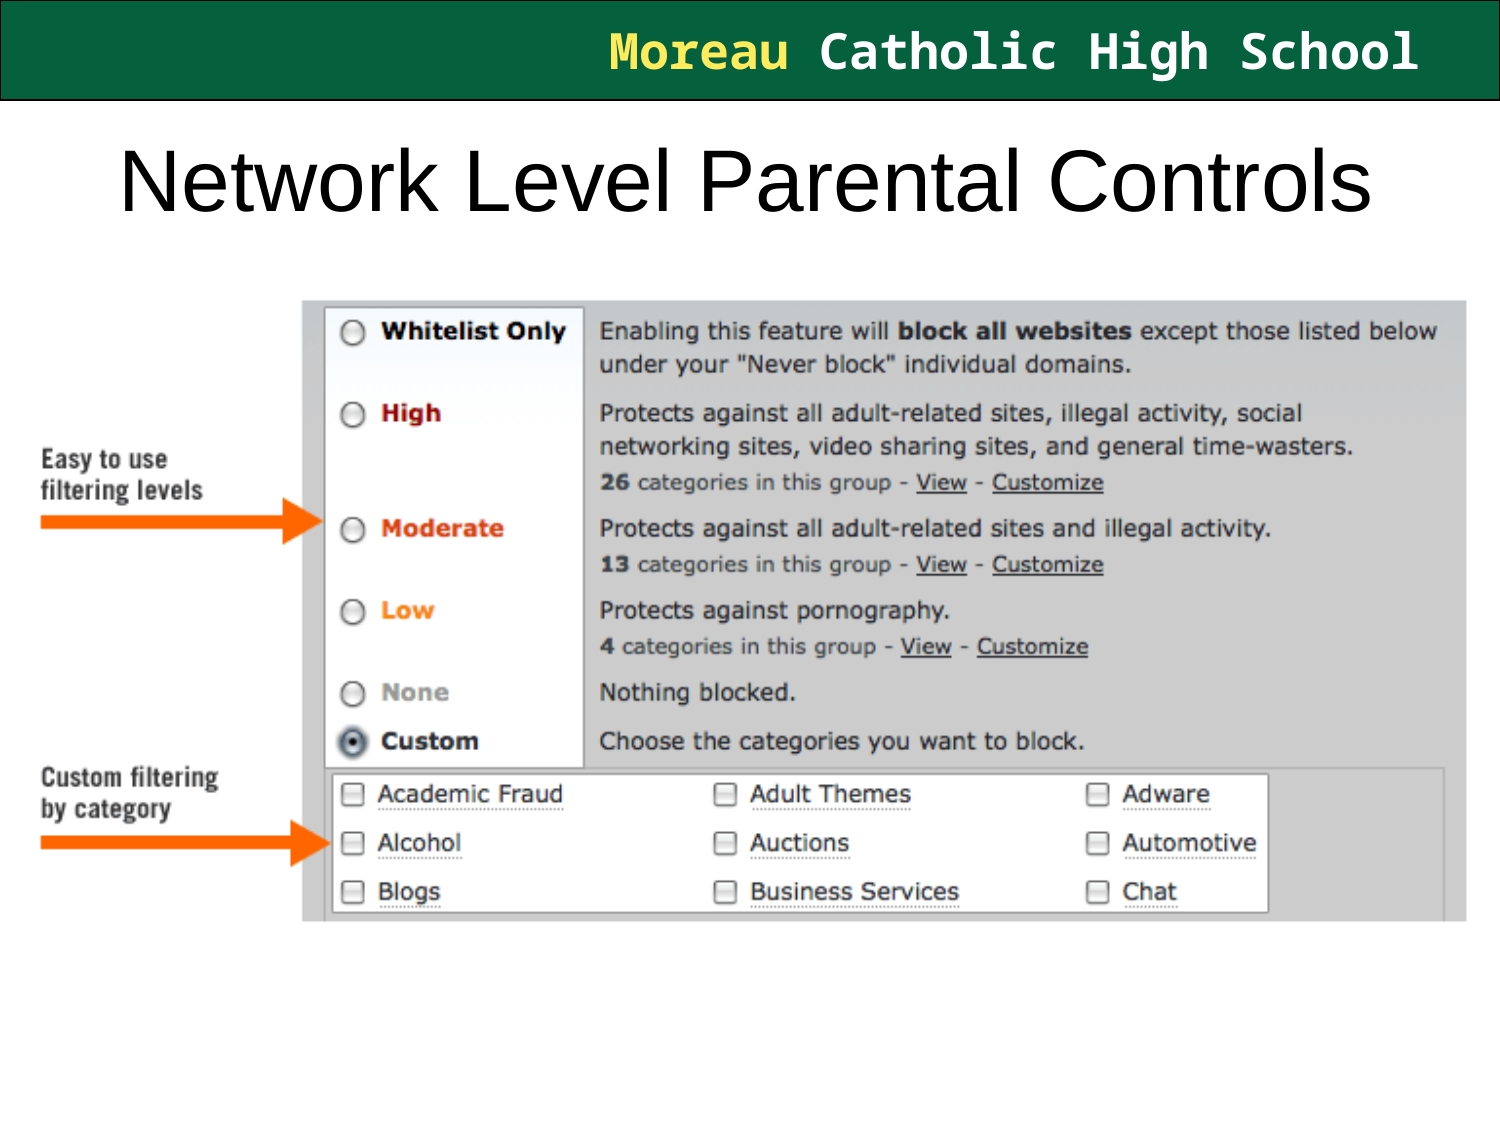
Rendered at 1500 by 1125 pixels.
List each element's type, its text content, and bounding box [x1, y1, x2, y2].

title Network Level Parental Controls [87, 74, 1407, 253]
picture [13, 254, 1500, 959]
